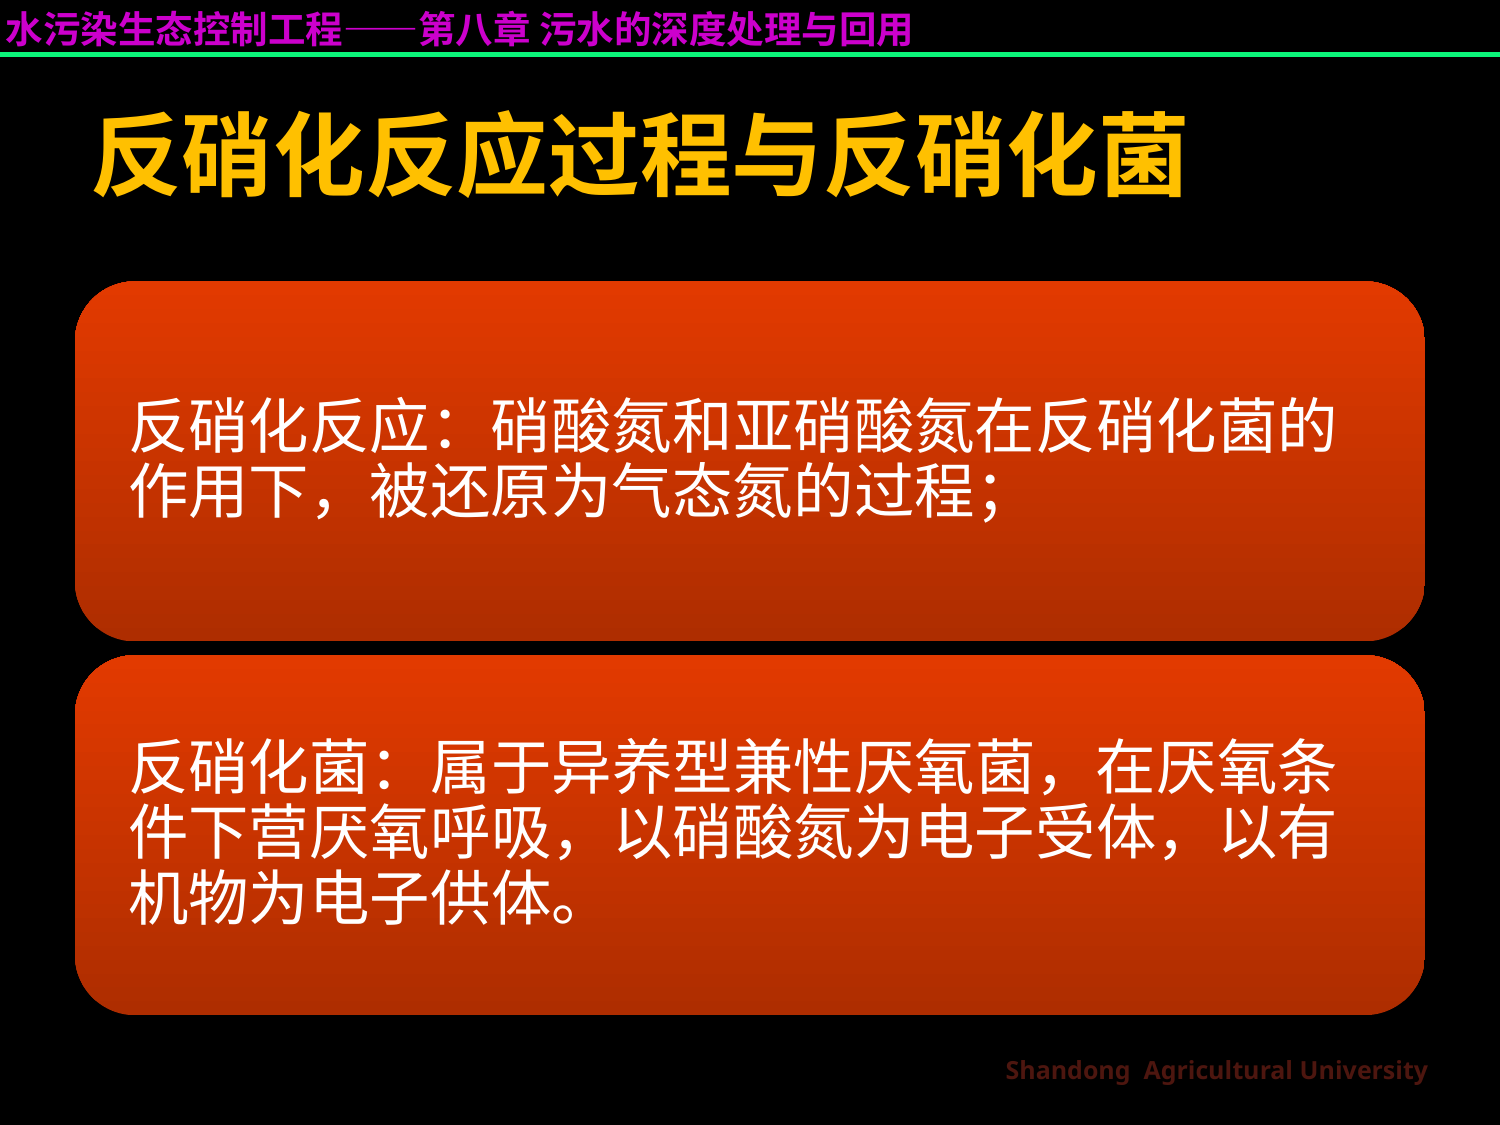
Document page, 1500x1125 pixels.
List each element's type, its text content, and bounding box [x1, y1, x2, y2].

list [74, 276, 1426, 1020]
title 反硝化反应过程与反硝化菌 [75, 59, 1425, 248]
